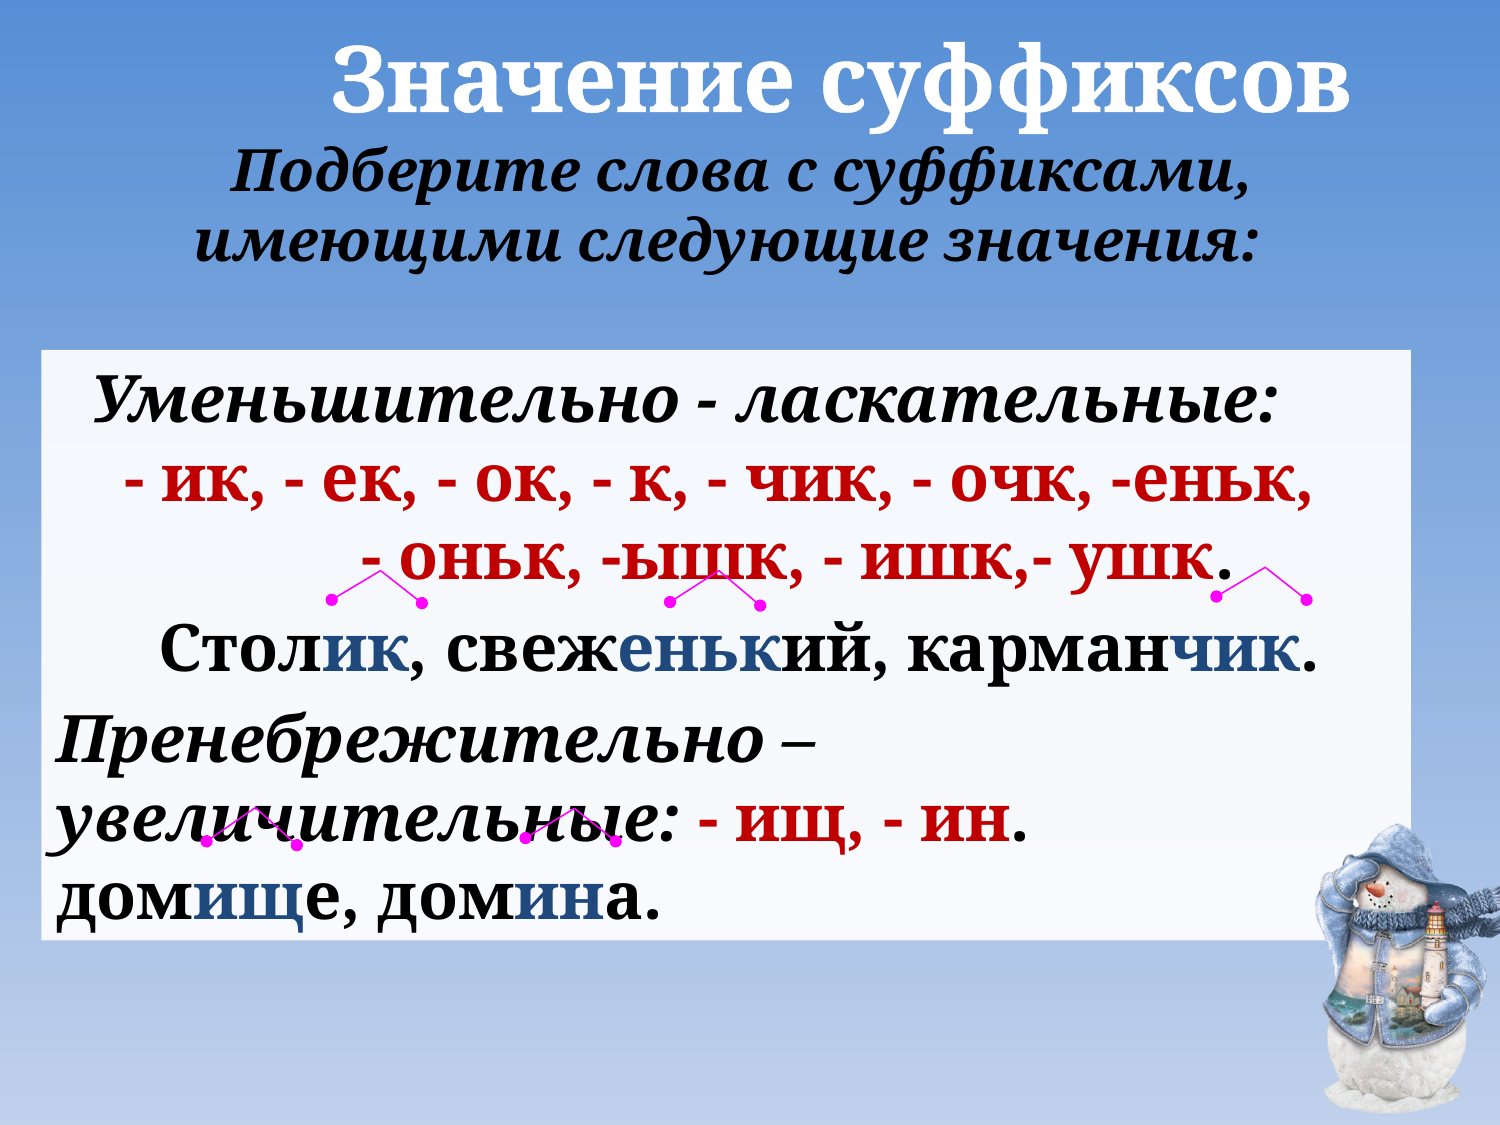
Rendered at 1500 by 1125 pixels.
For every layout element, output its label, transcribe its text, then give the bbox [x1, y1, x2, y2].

picture [1289, 808, 1500, 1125]
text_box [669, 570, 761, 606]
text_box Уменьшительно - ласкательные: - ик, - ек, - ок, - к, - чик, - очк, -еньк, - оньк, -ышк, - ишк,- ушк. Столик, свеженький, карманчик. Пренебрежительно – увеличительные: - ищ, - ин. домище, домина. [41, 349, 1411, 941]
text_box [525, 808, 616, 842]
list Подберите слова с суффиксами, имеющими следующие значения: [59, 145, 1410, 327]
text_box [331, 570, 423, 604]
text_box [1216, 567, 1307, 601]
title Значение суффиксов [17, 5, 1500, 145]
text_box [206, 807, 298, 846]
